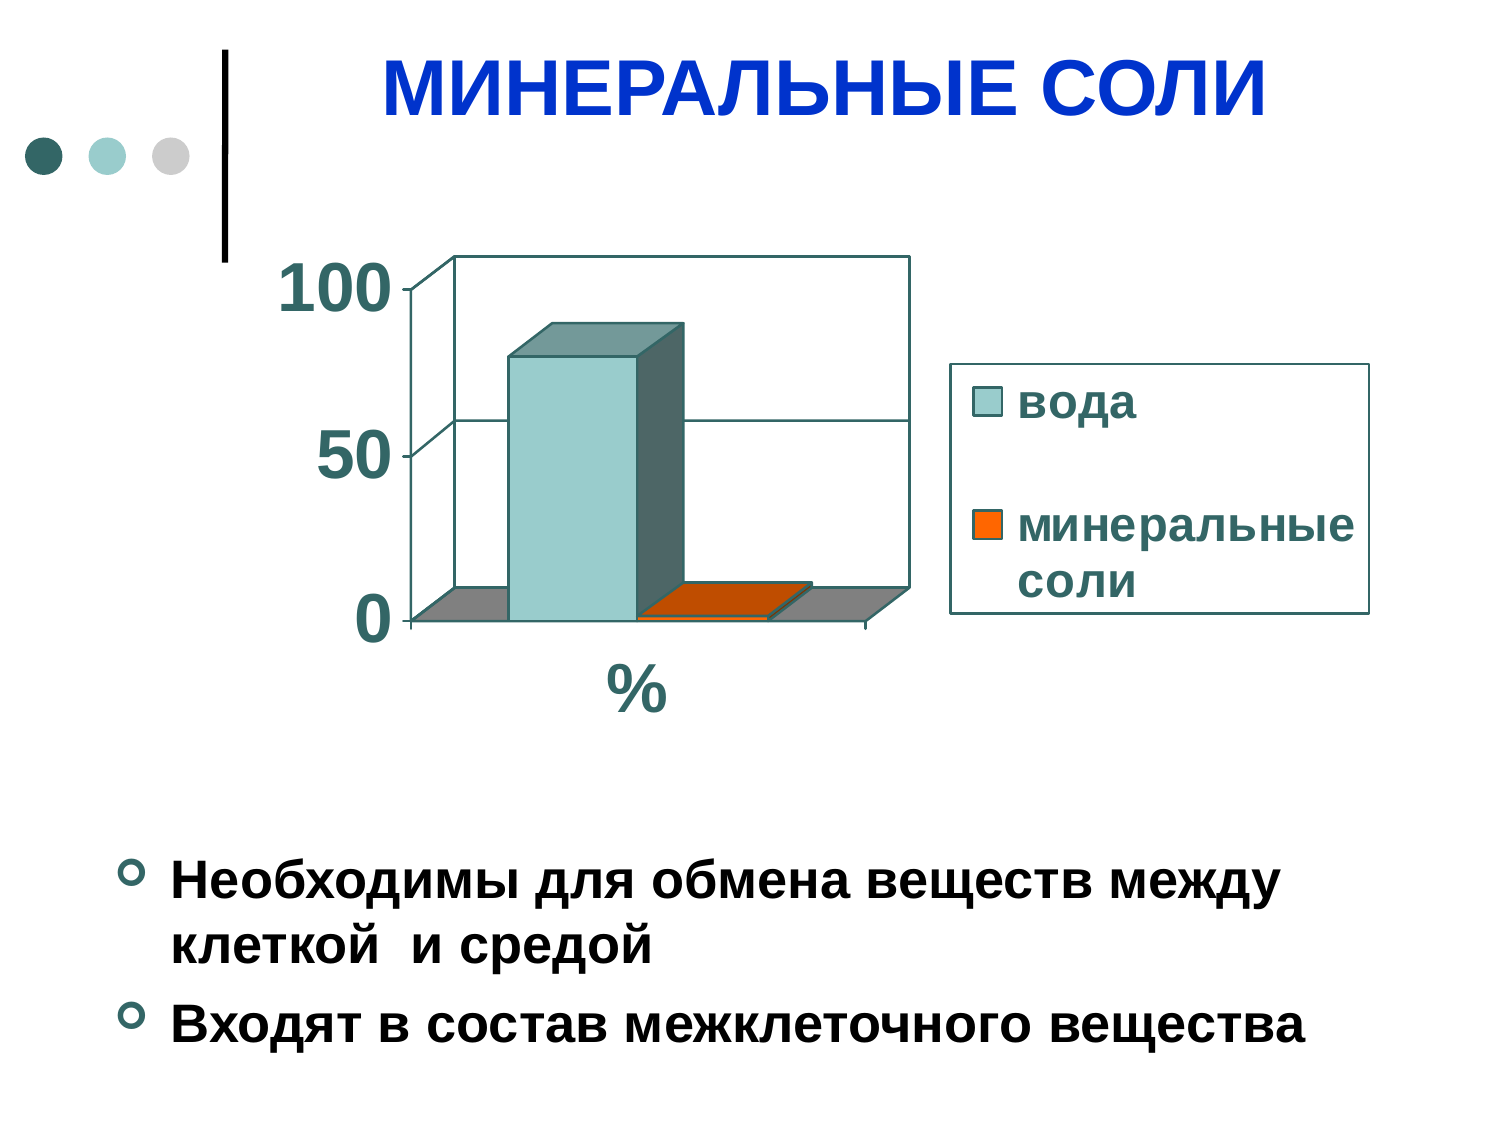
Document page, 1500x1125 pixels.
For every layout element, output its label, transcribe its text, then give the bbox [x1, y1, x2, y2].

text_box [187, 186, 1388, 796]
text_box Необходимы для обмена веществ между клеткой и средой Входят в состав межклеточного вещества [99, 837, 1450, 1088]
text_box МИНЕРАЛЬНЫЕ СОЛИ [249, 29, 1400, 140]
